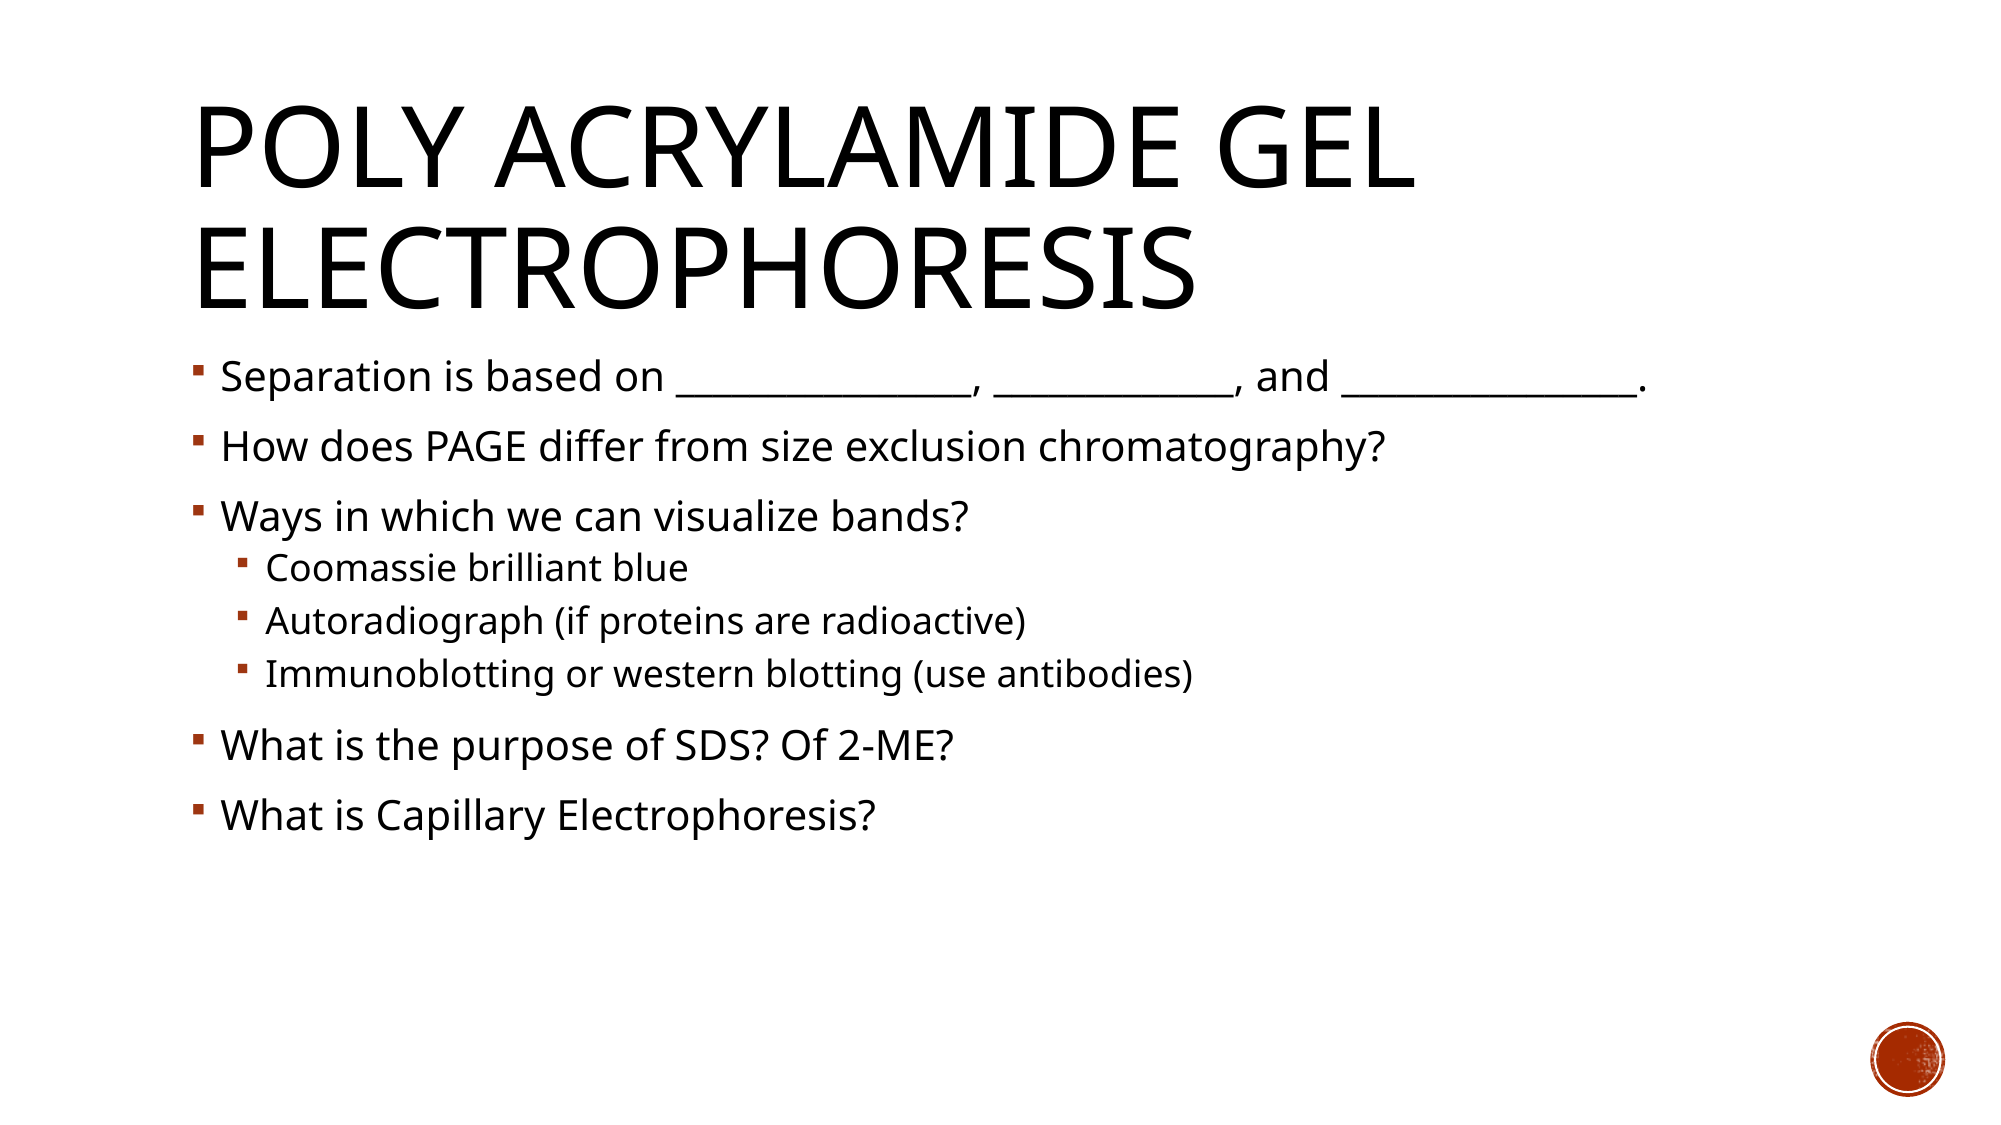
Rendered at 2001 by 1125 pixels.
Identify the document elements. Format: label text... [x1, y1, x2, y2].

title Poly Acrylamide Gel Electrophoresis [175, 79, 1826, 344]
list Separation is based on ________________, _____________, and ________________. How does PAGE differ from size exclusion chromatography? Ways in which we can visualize bands? Coomassie brilliant blue Autoradiograph (if proteins are radioactive) Immunoblotting or western blotting (use antibodies) What is the purpose of SDS? Of 2-ME? What is Capillary Electrophoresis? [175, 348, 1826, 1013]
